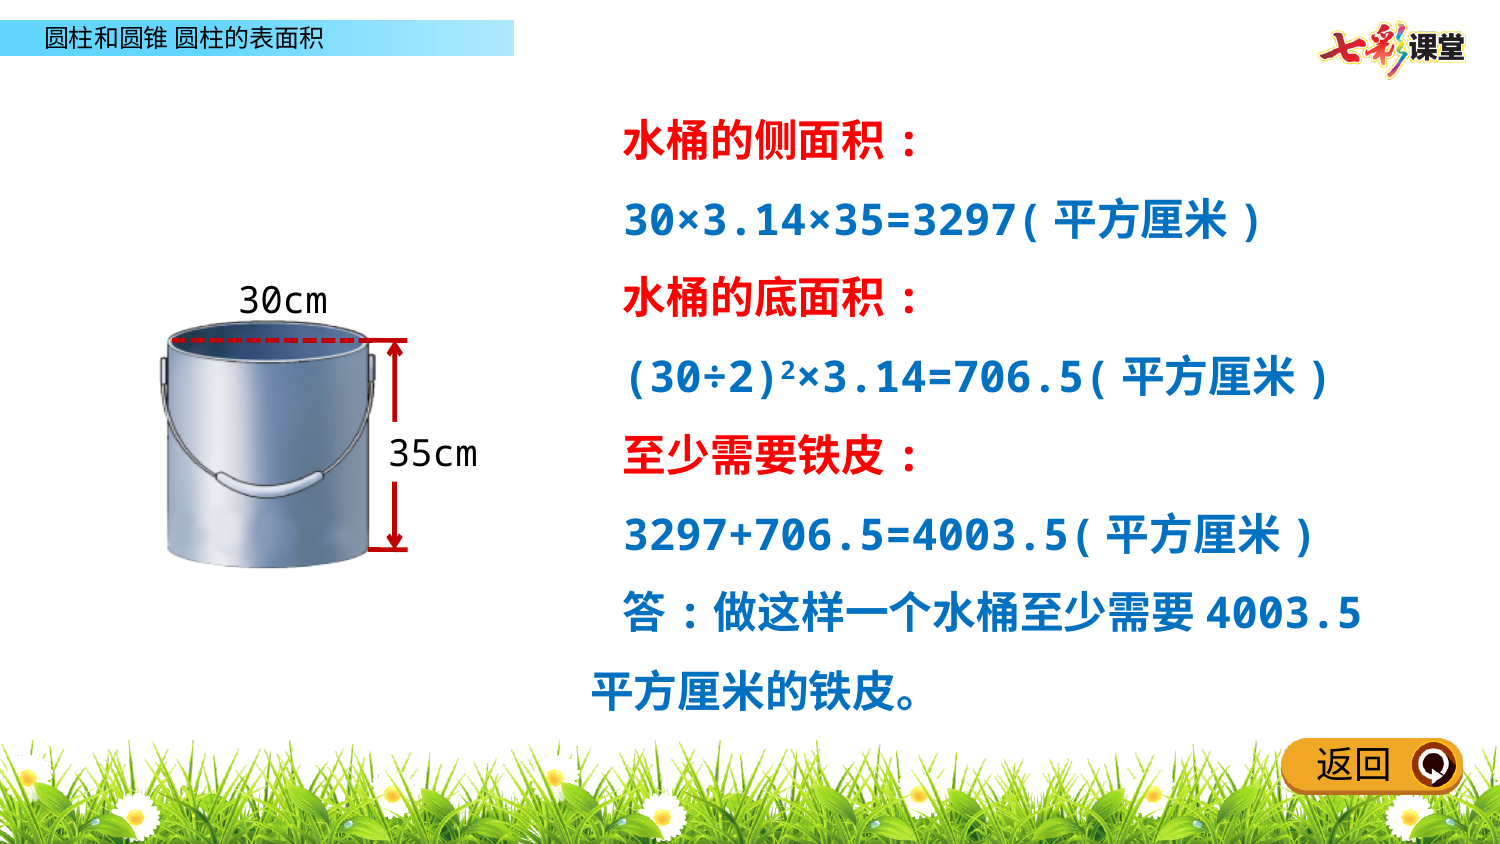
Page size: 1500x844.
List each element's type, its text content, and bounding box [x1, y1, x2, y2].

text_box 水桶的侧面积: 30×3.14×35=3297(平方厘米) 水桶的底面积: (30÷2)2×3.14=706.5(平方厘米) 至少需要铁皮: 3297+706.5=4003.5(平方厘米) 答:做这样一个水桶至少需要4003.5平方厘米的铁皮。 [575, 79, 1400, 724]
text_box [1281, 733, 1464, 795]
picture [0, 740, 1500, 844]
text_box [159, 267, 517, 570]
picture [1316, 20, 1468, 80]
